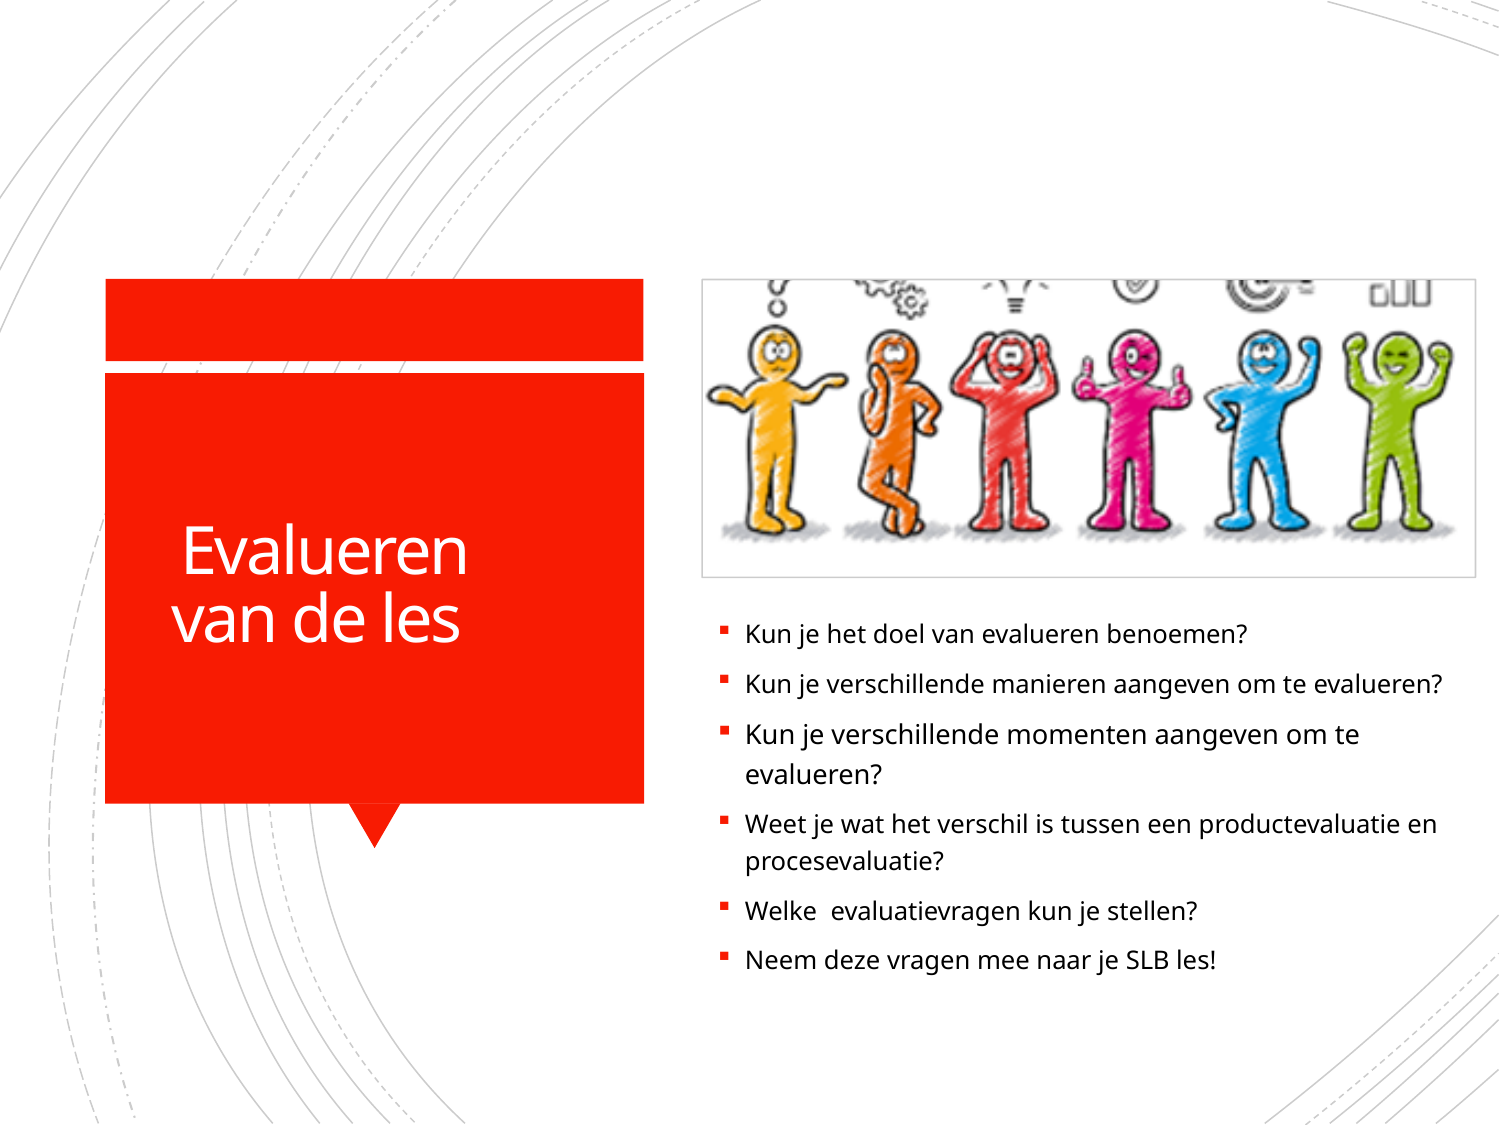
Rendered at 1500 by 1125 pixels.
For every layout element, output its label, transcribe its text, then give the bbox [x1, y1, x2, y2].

picture [702, 279, 1475, 577]
list Kun je het doel van evalueren benoemen? Kun je verschillende manieren aangeven om te evalueren? Kun je verschillende momenten aangeven om te evalueren? Weet je wat het verschil is tussen een productevaluatie en procesevaluatie? Welke evaluatievragen kun je stellen? Neem deze vragen mee naar je SLB les! [702, 507, 1488, 993]
title Evalueren van de les [109, 386, 540, 790]
